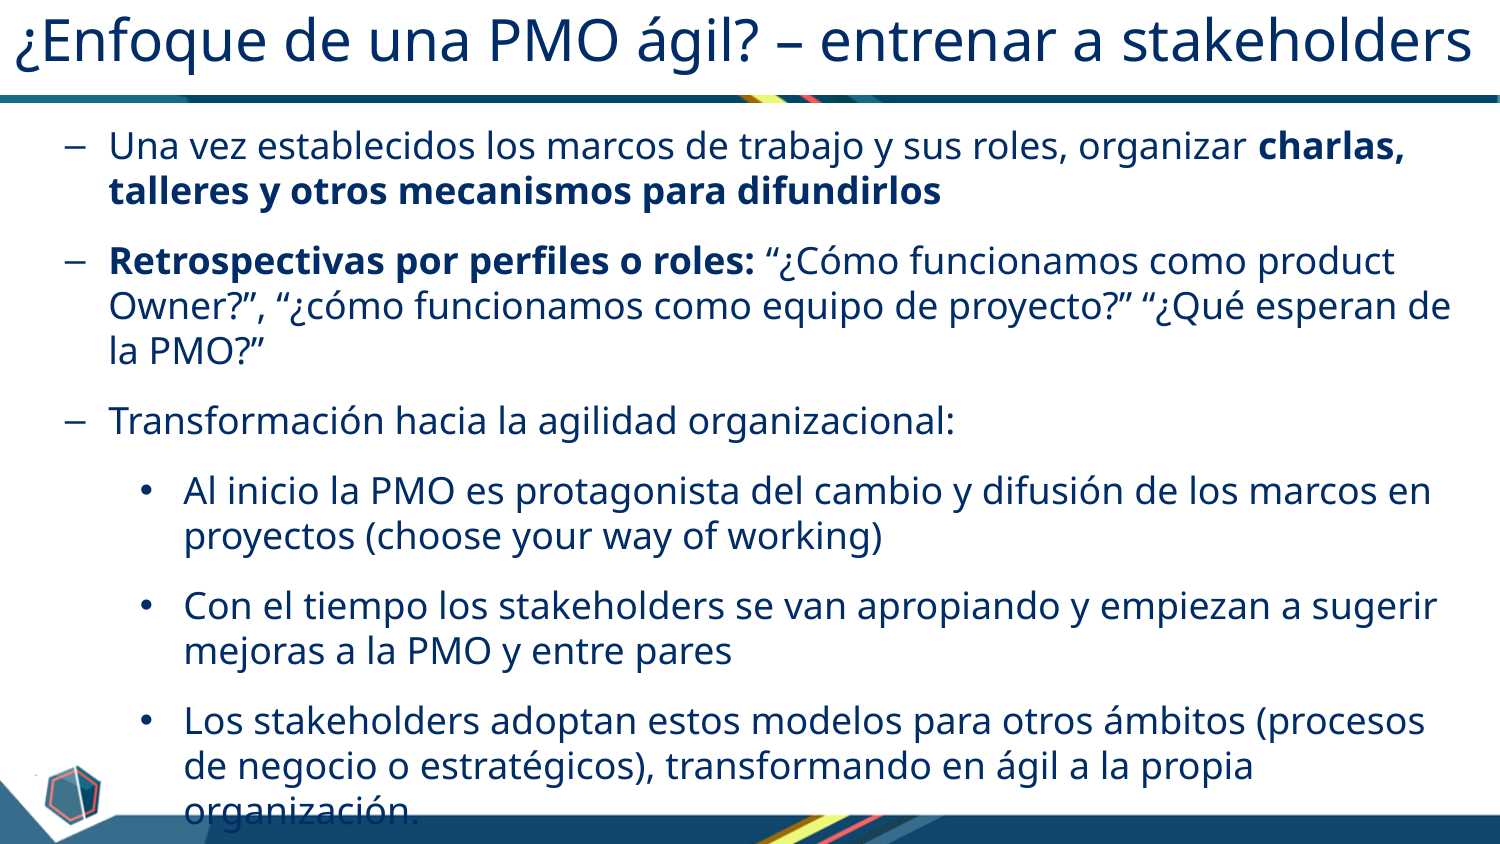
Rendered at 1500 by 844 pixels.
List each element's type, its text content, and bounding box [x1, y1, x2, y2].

picture [0, 694, 1500, 844]
picture [0, 77, 1500, 563]
text_box Una vez establecidos los marcos de trabajo y sus roles, organizar charlas, talleres y otros mecanismos para difundirlos Retrospectivas por perfiles o roles: “¿Cómo funcionamos como product Owner?”, “¿cómo funcionamos como equipo de proyecto?” “¿Qué esperan de la PMO?” Transformación hacia la agilidad organizacional: Al inicio la PMO es protagonista del cambio y difusión de los marcos en proyectos (choose your way of working) Con el tiempo los stakeholders se van apropiando y empiezan a sugerir mejoras a la PMO y entre pares Los stakeholders adoptan estos modelos para otros ámbitos (procesos de negocio o estratégicos), transformando en ágil a la propia organización. [50, 114, 1471, 753]
title ¿Enfoque de una PMO ágil? – entrenar a stakeholders [0, 0, 1500, 77]
